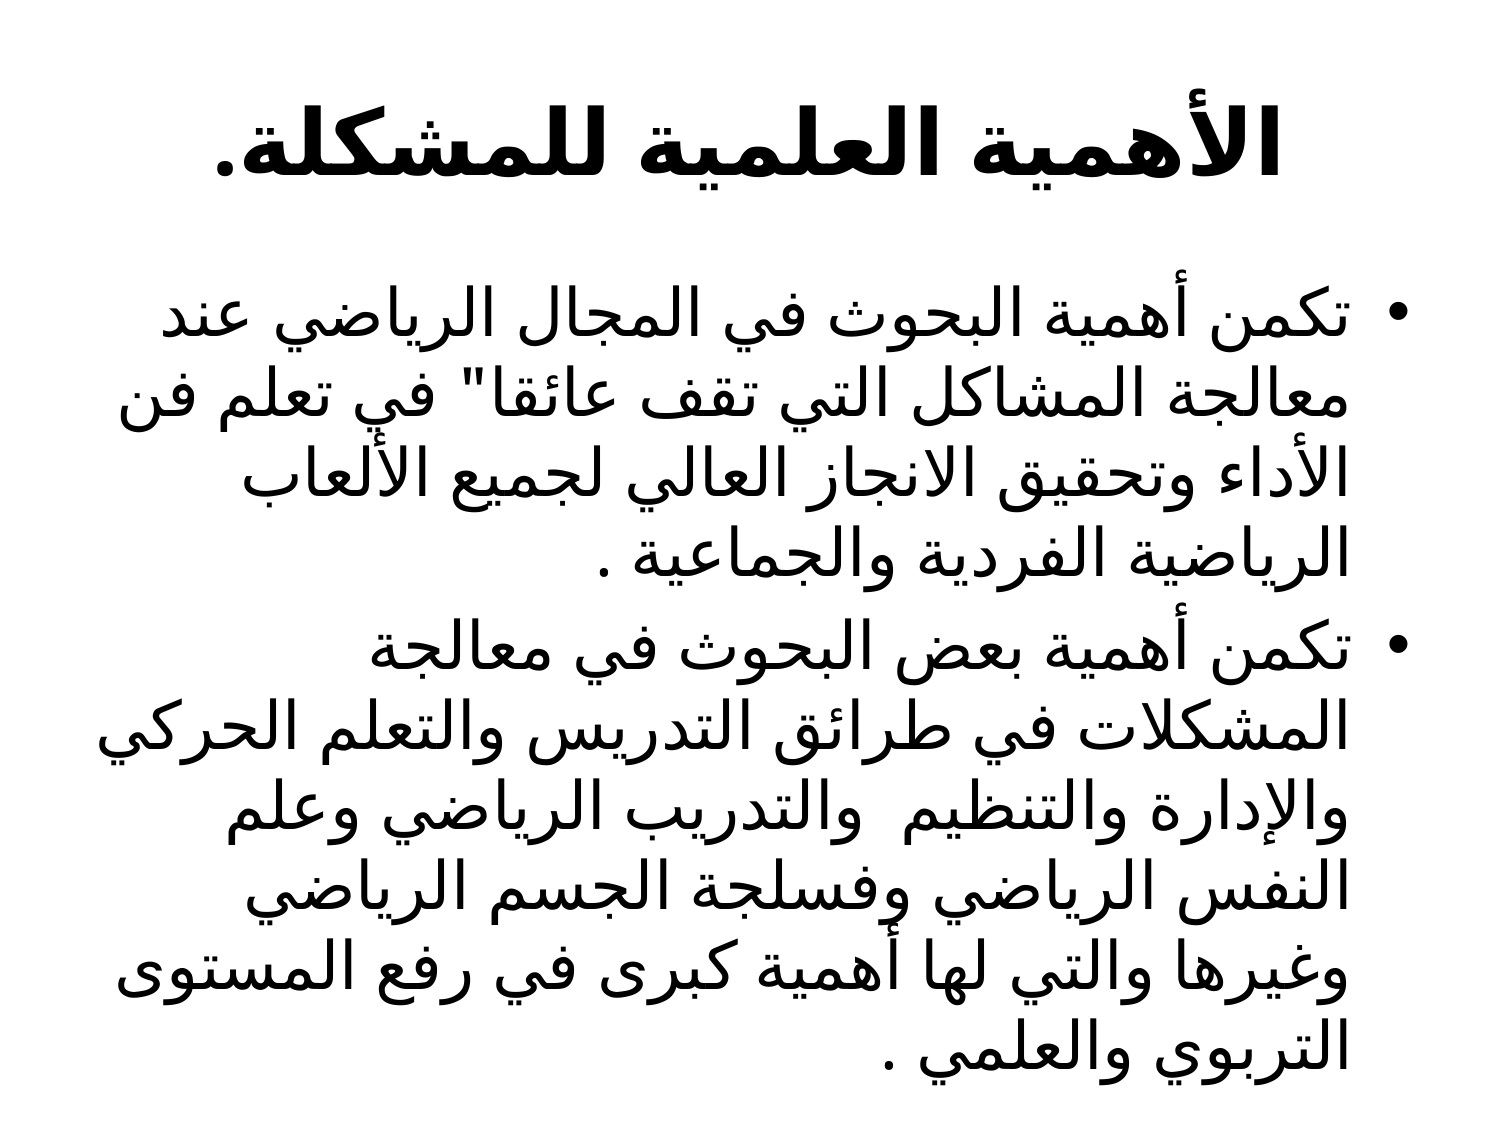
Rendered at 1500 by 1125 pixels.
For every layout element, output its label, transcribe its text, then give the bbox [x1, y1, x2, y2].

title الأهمية العلمية للمشكلة. [75, 45, 1425, 233]
list تكمن أهمية البحوث في المجال الرياضي عند معالجة المشاكل التي تقف عائقا" في تعلم فن الأداء وتحقيق الانجاز العالي لجميع الألعاب الرياضية الفردية والجماعية . تكمن أهمية بعض البحوث في معالجة المشكلات في طرائق التدريس والتعلم الحركي والإدارة والتنظيم والتدريب الرياضي وعلم النفس الرياضي وفسلجة الجسم الرياضي وغيرها والتي لها أهمية كبرى في رفع المستوى التربوي والعلمي . [75, 262, 1425, 1005]
